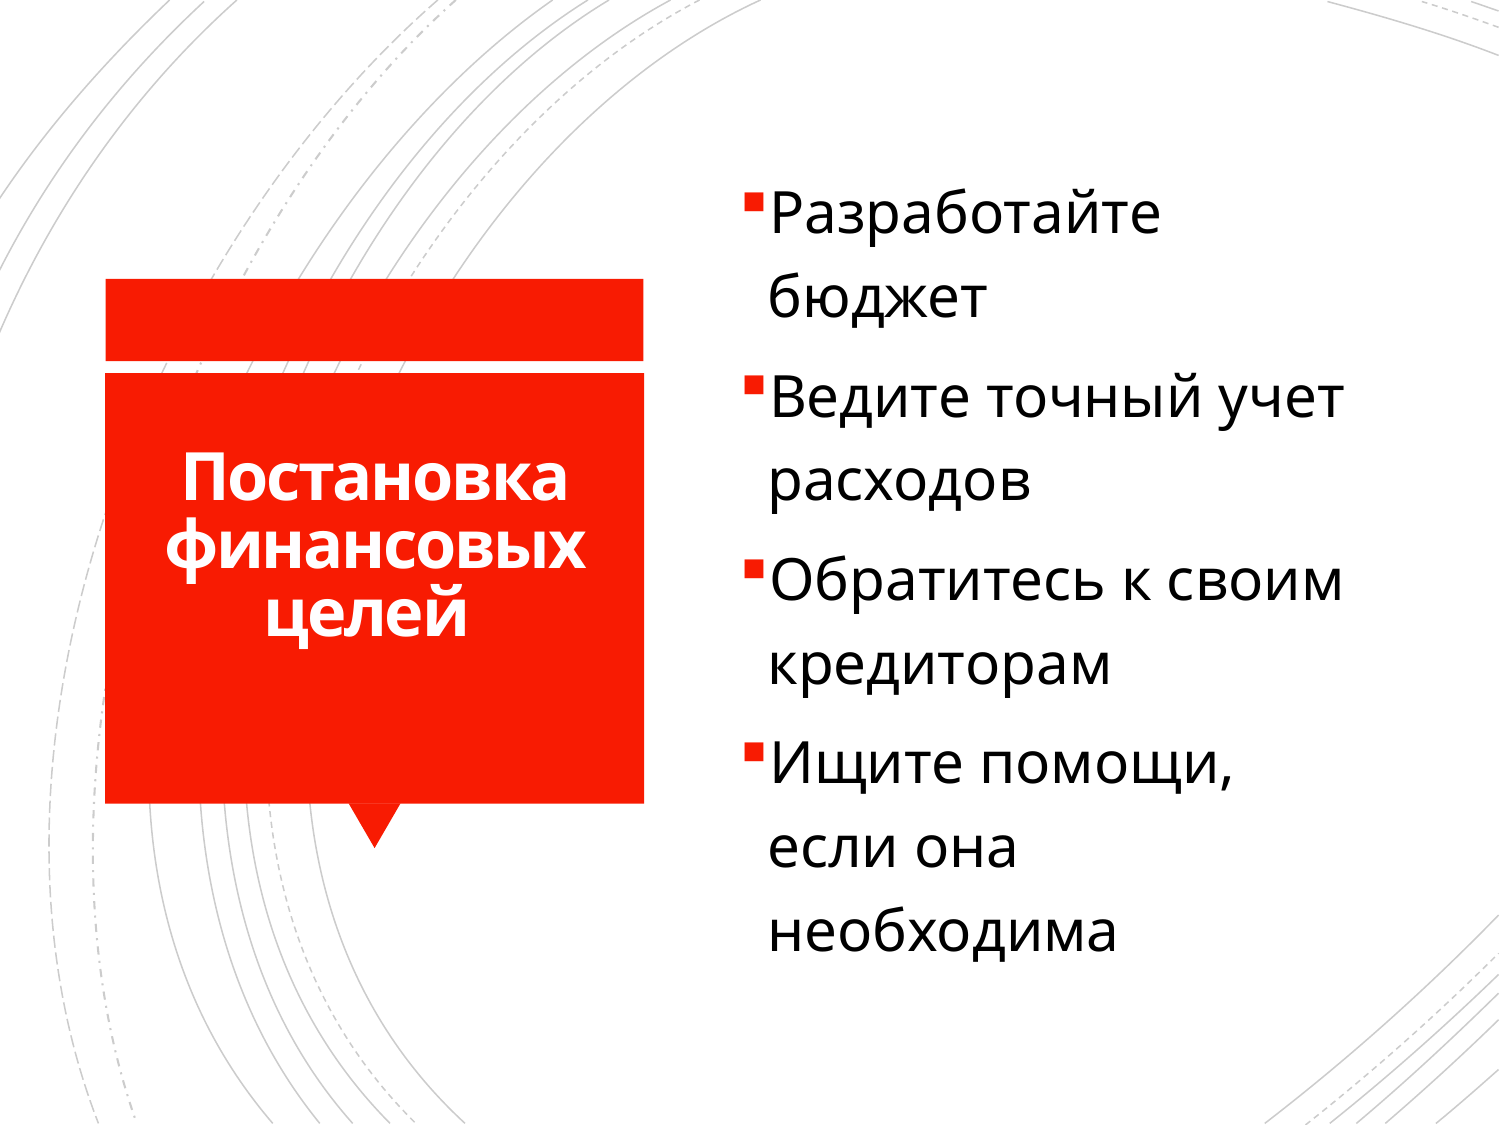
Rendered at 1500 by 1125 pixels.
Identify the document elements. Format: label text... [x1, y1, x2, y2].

list Разработайте бюджет Ведите точный учет расходов Обратитесь к своим кредиторам Ищите помощи, если она необходима [724, 131, 1396, 993]
title Постановка финансовых целей [118, 385, 630, 790]
